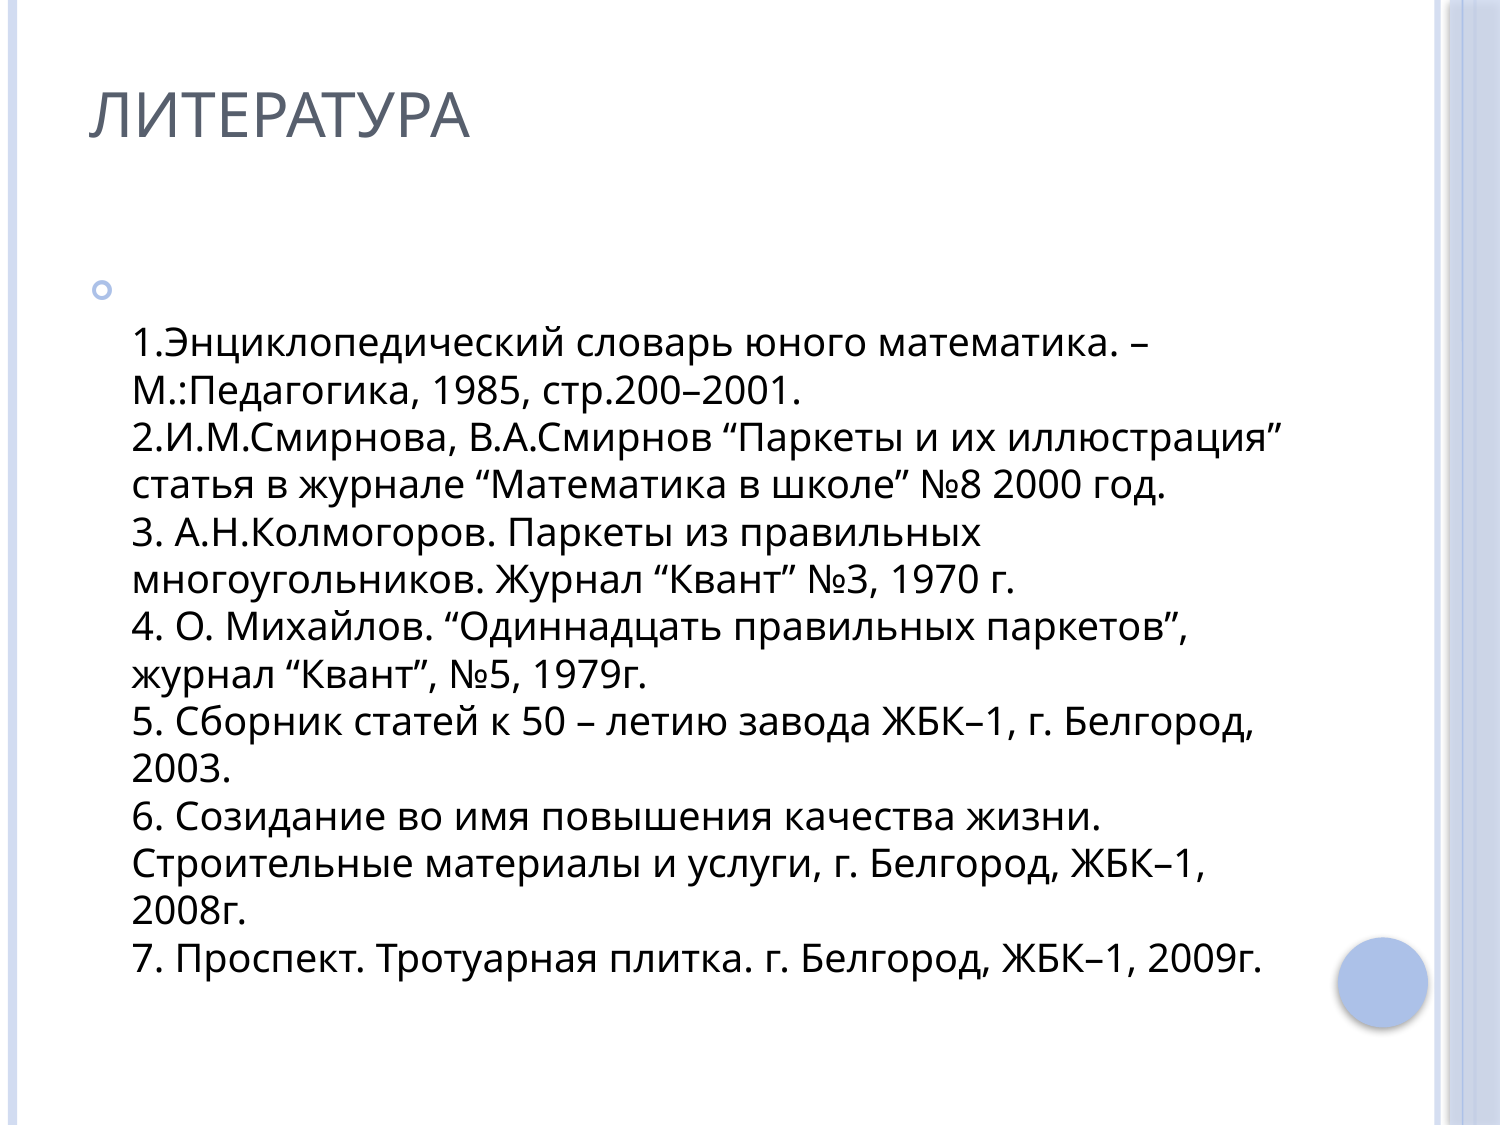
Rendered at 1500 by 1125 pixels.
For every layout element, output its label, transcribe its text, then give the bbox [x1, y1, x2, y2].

list 1.Энциклопедический словарь юного математика. –М.:Педагогика, 1985, стр.200–2001. 2.И.М.Смирнова, В.А.Смирнов “Паркеты и их иллюстрация” статья в журнале “Математика в школе” №8 2000 год. 3. А.Н.Колмогоров. Паркеты из правильных многоугольников. Журнал “Квант” №3, 1970 г. 4. О. Михайлов. “Одиннадцать правильных паркетов”, журнал “Квант”, №5, 1979г. 5. Сборник статей к 50 – летию завода ЖБК–1, г. Белгород, 2003. 6. Созидание во имя повышения качества жизни. Строительные материалы и услуги, г. Белгород, ЖБК–1, 2008г. 7. Проспект. Тротуарная плитка. г. Белгород, ЖБК–1, 2009г. [75, 262, 1300, 1062]
title ЛИТЕРАТУРА [75, 45, 1300, 233]
